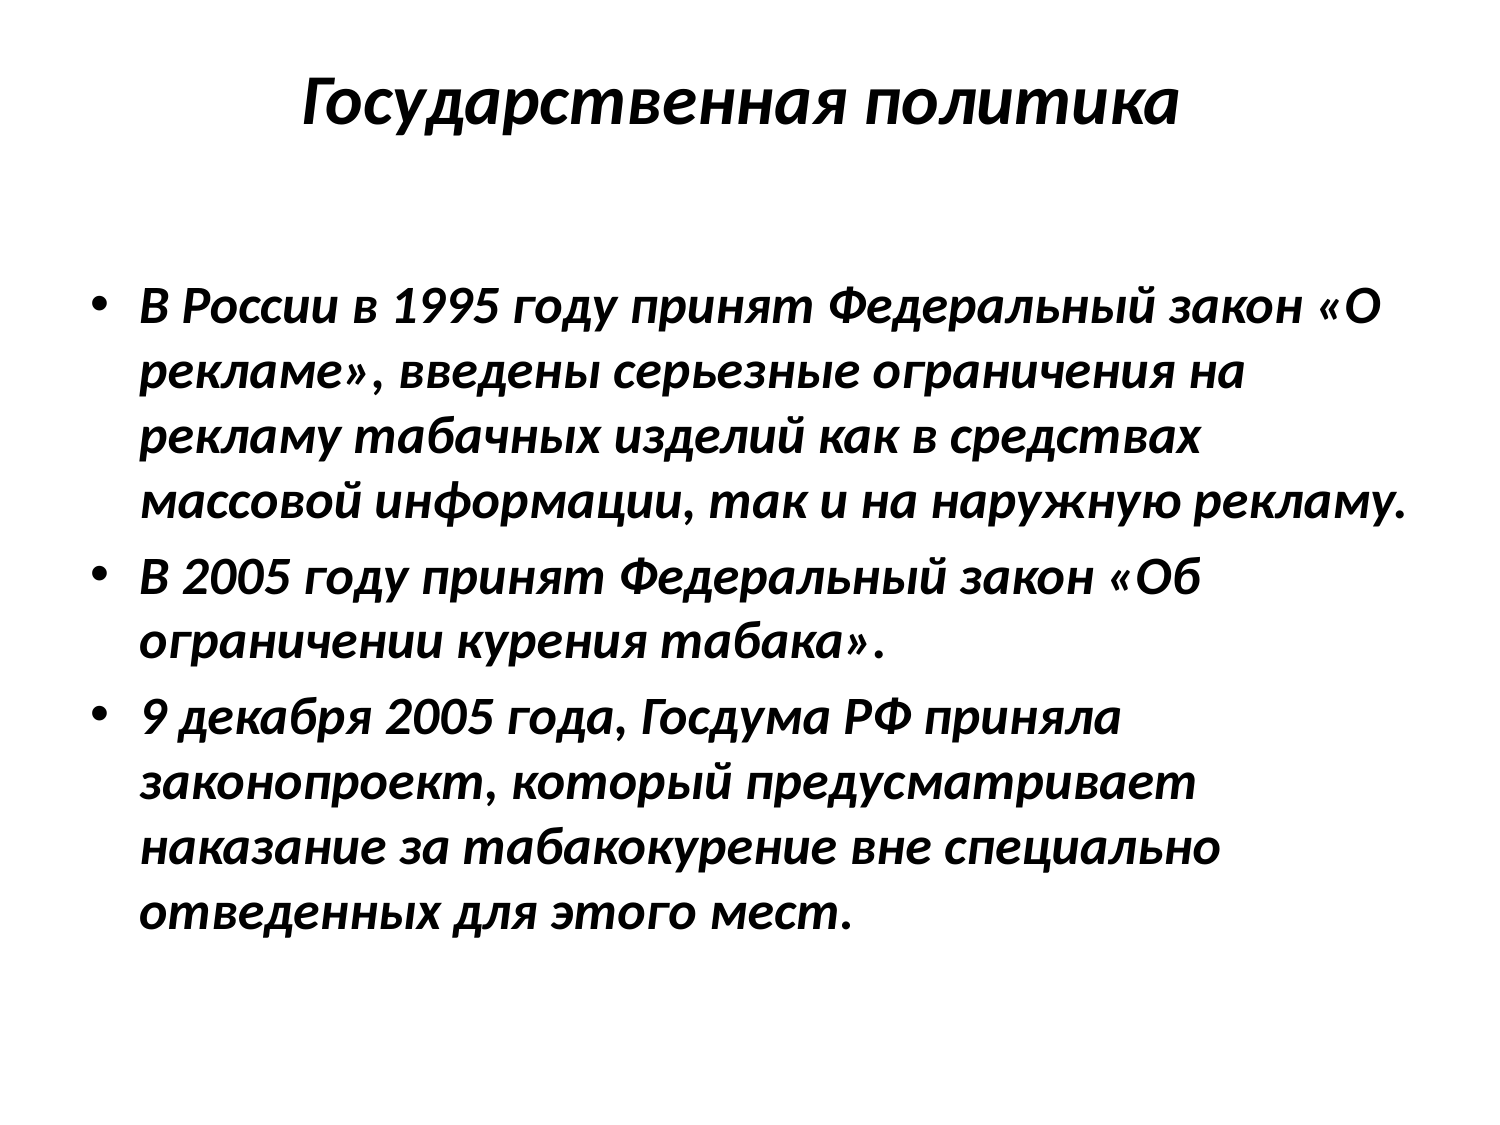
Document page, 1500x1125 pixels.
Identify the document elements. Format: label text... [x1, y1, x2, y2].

title Государственная политика [75, 45, 1425, 233]
list В России в 1995 году принят Федеральный закон «О рекламе», введены серьезные ограничения на рекламу табачных изделий как в средствах массовой информации, так и на наружную рекламу. В 2005 году принят Федеральный закон «Об ограничении курения табака». 9 декабря 2005 года, Госдума РФ приняла законопроект, который предусматривает наказание за табакокурение вне специально отведенных для этого мест. [75, 262, 1425, 1005]
